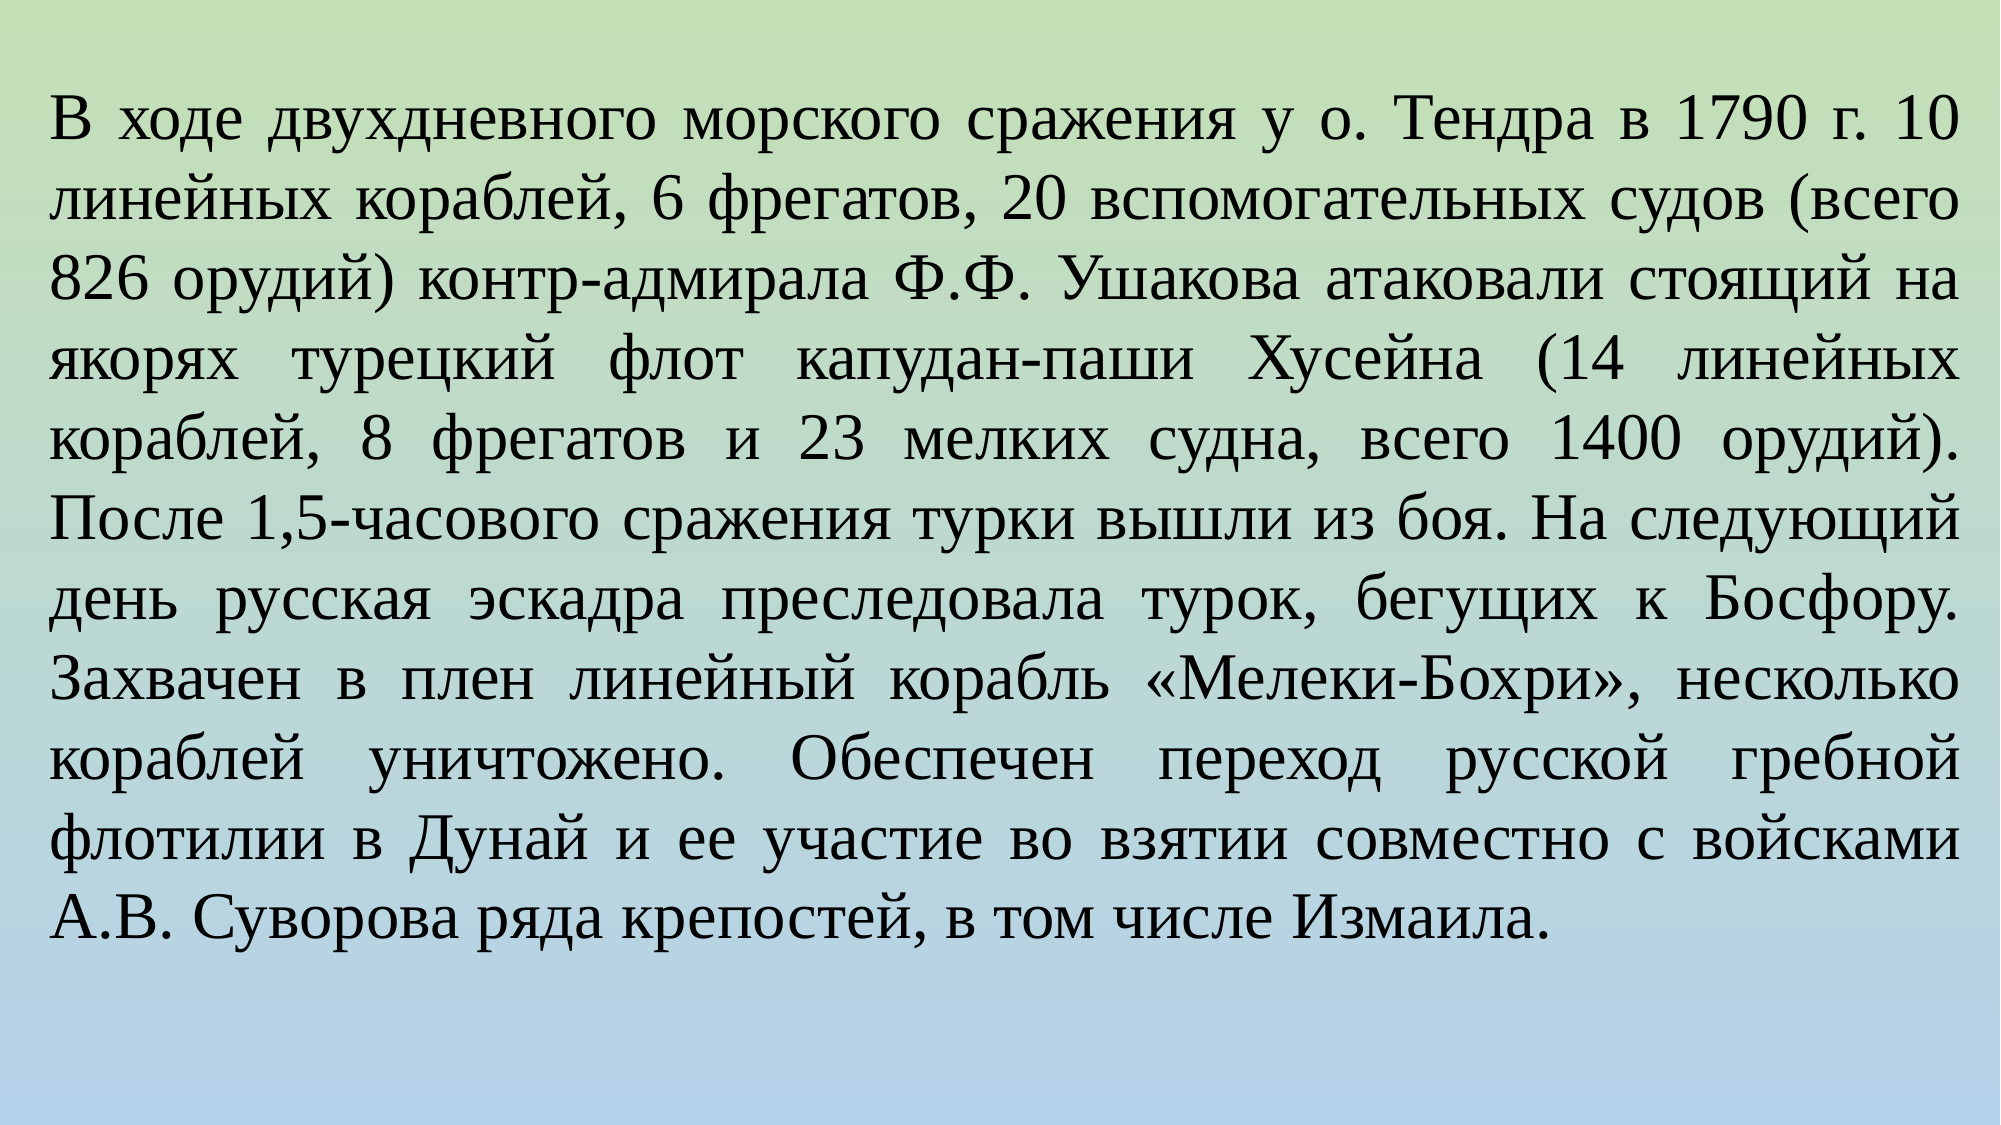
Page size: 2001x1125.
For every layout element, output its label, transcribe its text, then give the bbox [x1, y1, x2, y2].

text_box В ходе двухдневного морского сражения у о. Тендра в 1790 г. 10 линейных кораблей, 6 фрегатов, 20 вспомогательных судов (всего 826 орудий) контр-адмирала Ф.Ф. Ушакова атаковали стоящий на якорях турецкий флот капудан-паши Хусейна (14 линейных кораблей, 8 фрегатов и 23 мелких судна, всего 1400 орудий). После 1,5-часового сражения турки вышли из боя. На следующий день русская эскадра преследовала турок, бегущих к Босфору. Захвачен в плен линейный корабль «Мелеки-Бохри», несколько кораблей уничтожено. Обеспечен переход русской гребной флотилии в Дунай и ее участие во взятии совместно с войсками А.В. Суворова ряда крепостей, в том числе Измаила. [34, 65, 1978, 960]
